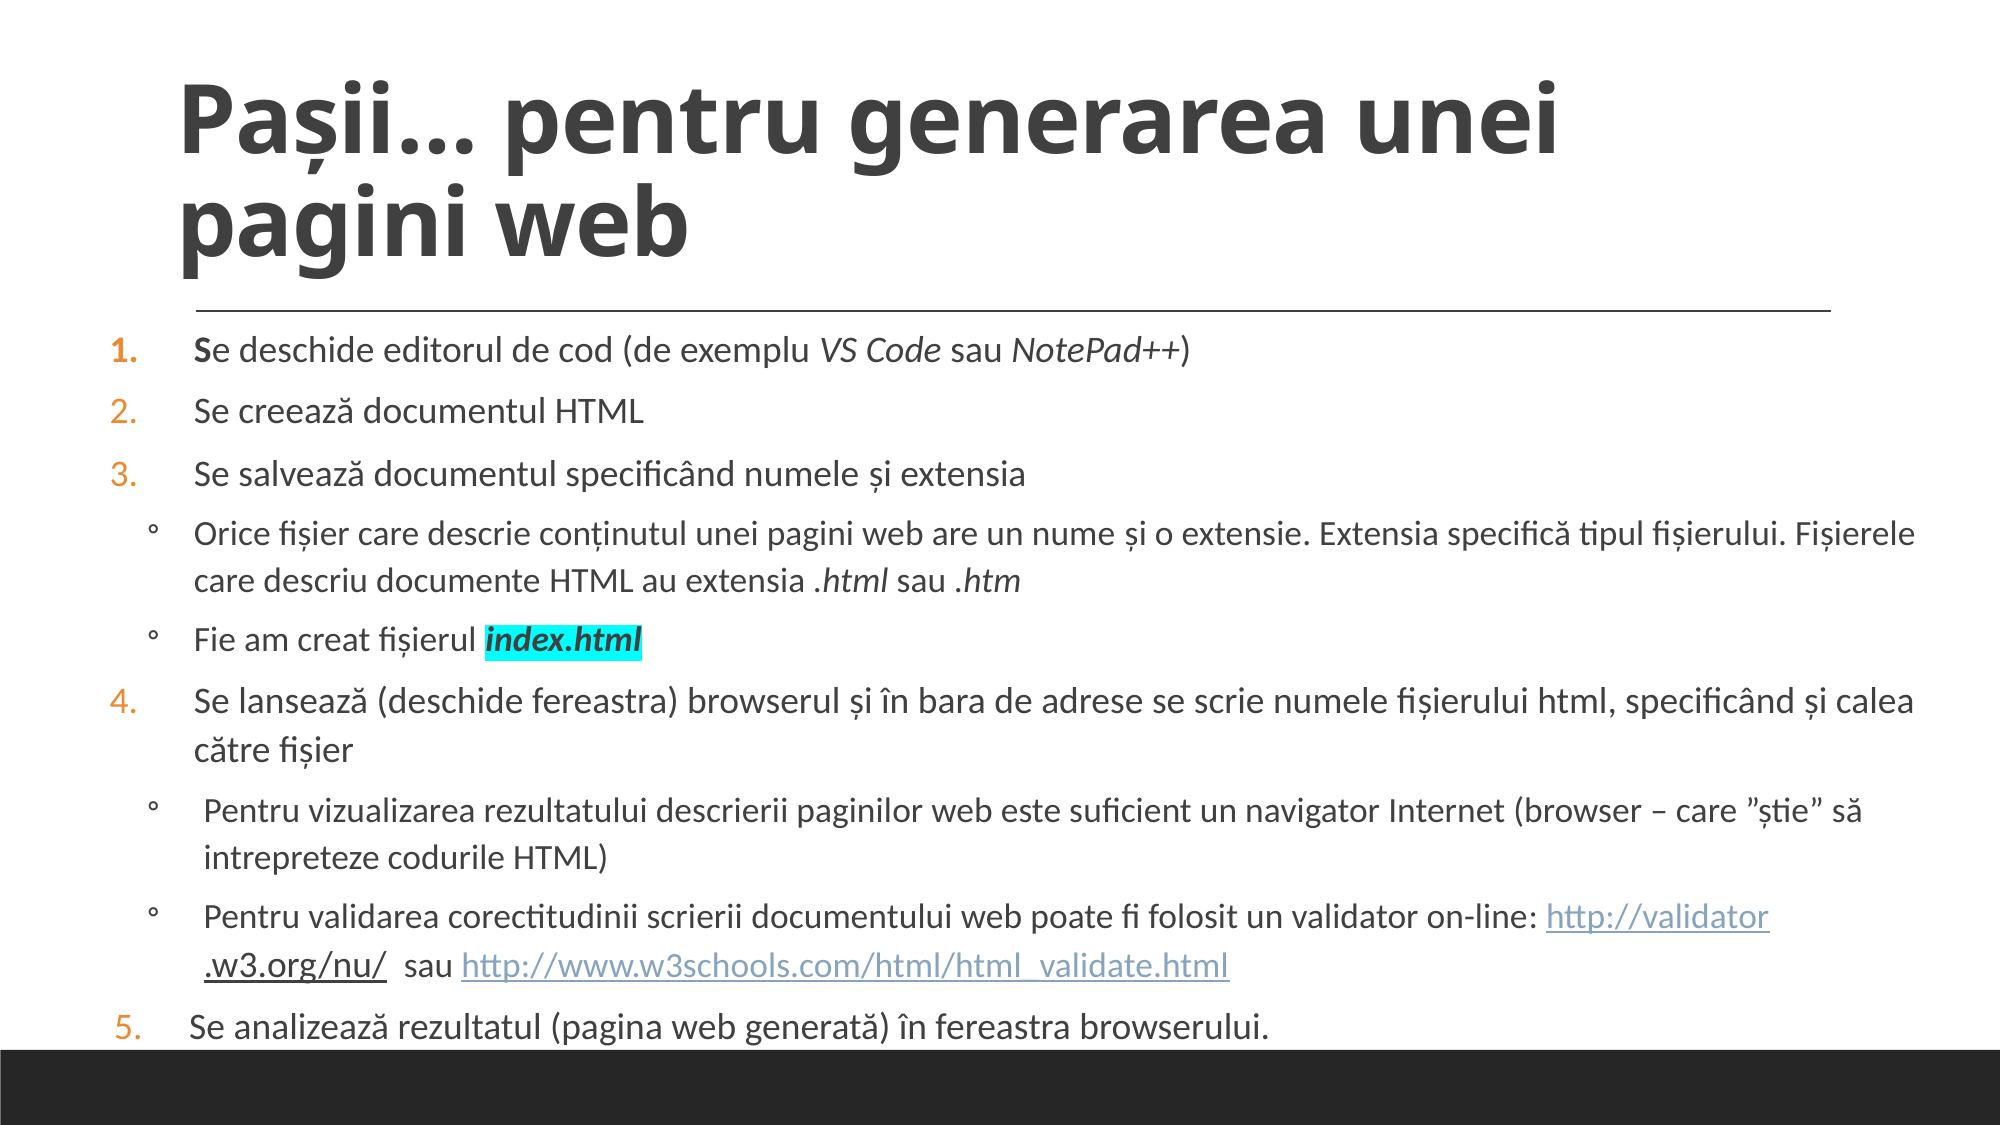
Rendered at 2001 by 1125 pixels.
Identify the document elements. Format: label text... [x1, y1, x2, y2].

title Paşii… pentru generarea unei pagini web [161, 47, 1830, 285]
list Se deschide editorul de cod (de exemplu VS Code sau NotePad++) Se creează documentul HTML Se salvează documentul specificând numele şi extensia Orice fișier care descrie conţinutul unei pagini web are un nume şi o extensie. Extensia specifică tipul fişierului. Fişierele care descriu documente HTML au extensia .html sau .htm Fie am creat fișierul index.html Se lansează (deschide fereastra) browserul şi în bara de adrese se scrie numele fişierului html, specificând şi calea către fişier Pentru vizualizarea rezultatului descrierii paginilor web este suficient un navigator Internet (browser – care ”știe” să intrepreteze codurile HTML) Pentru validarea corectitudinii scrierii documentului web poate fi folosit un validator on-line: http://validator.w3.org/nu/ sau http://www.w3schools.com/html/html_validate.html Se analizează rezultatul (pagina web generată) în fereastra browserului. [109, 312, 1934, 1039]
